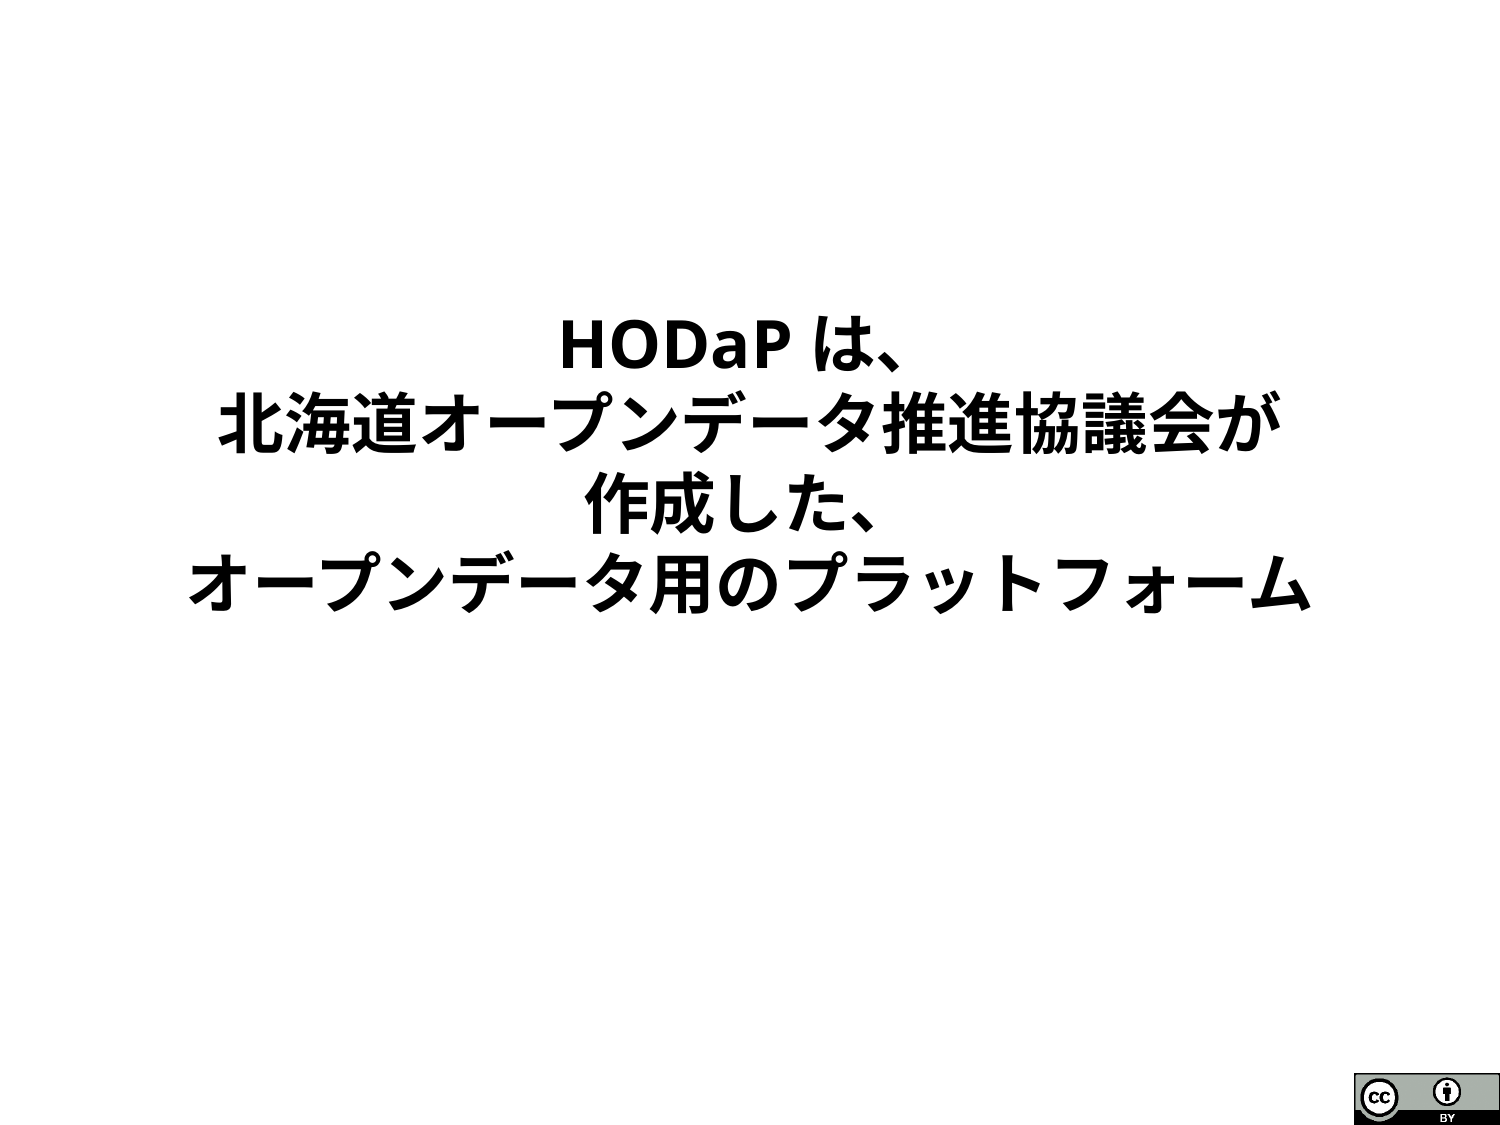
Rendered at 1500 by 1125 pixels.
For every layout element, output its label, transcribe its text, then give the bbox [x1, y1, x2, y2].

text_box HODaPは、 北海道オープンデータ推進協議会が 作成した、 オープンデータ用のプラットフォーム [64, 294, 1436, 630]
picture [1354, 1073, 1500, 1125]
